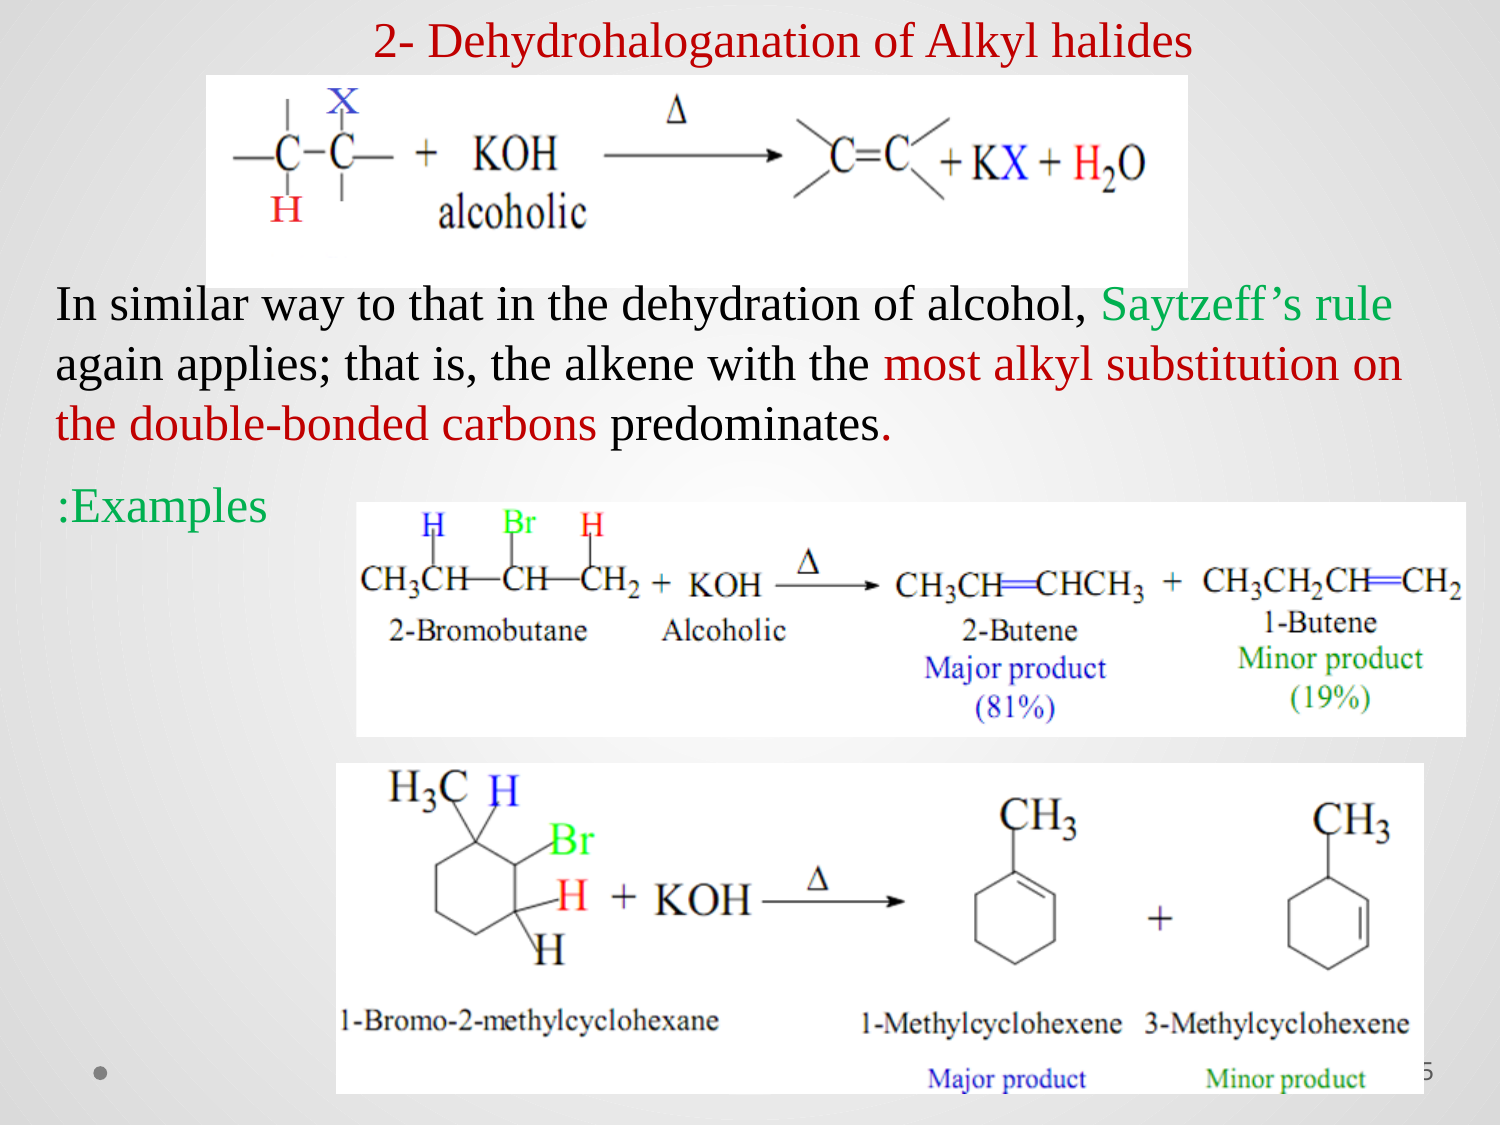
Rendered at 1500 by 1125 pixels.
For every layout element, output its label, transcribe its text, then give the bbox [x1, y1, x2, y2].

slide_number 15 [1421, 1042, 1494, 1103]
text_box 2- Dehydrohaloganation of Alkyl halides [358, 0, 1209, 75]
picture [356, 502, 1467, 737]
picture [336, 763, 1424, 1095]
text_box Examples: [41, 464, 283, 540]
text_box In similar way to that in the dehydration of alcohol, Saytzeff’s rule again applies; that is, the alkene with the most alkyl substitution on the double-bonded carbons predominates. [40, 262, 1424, 458]
picture [206, 75, 1188, 288]
